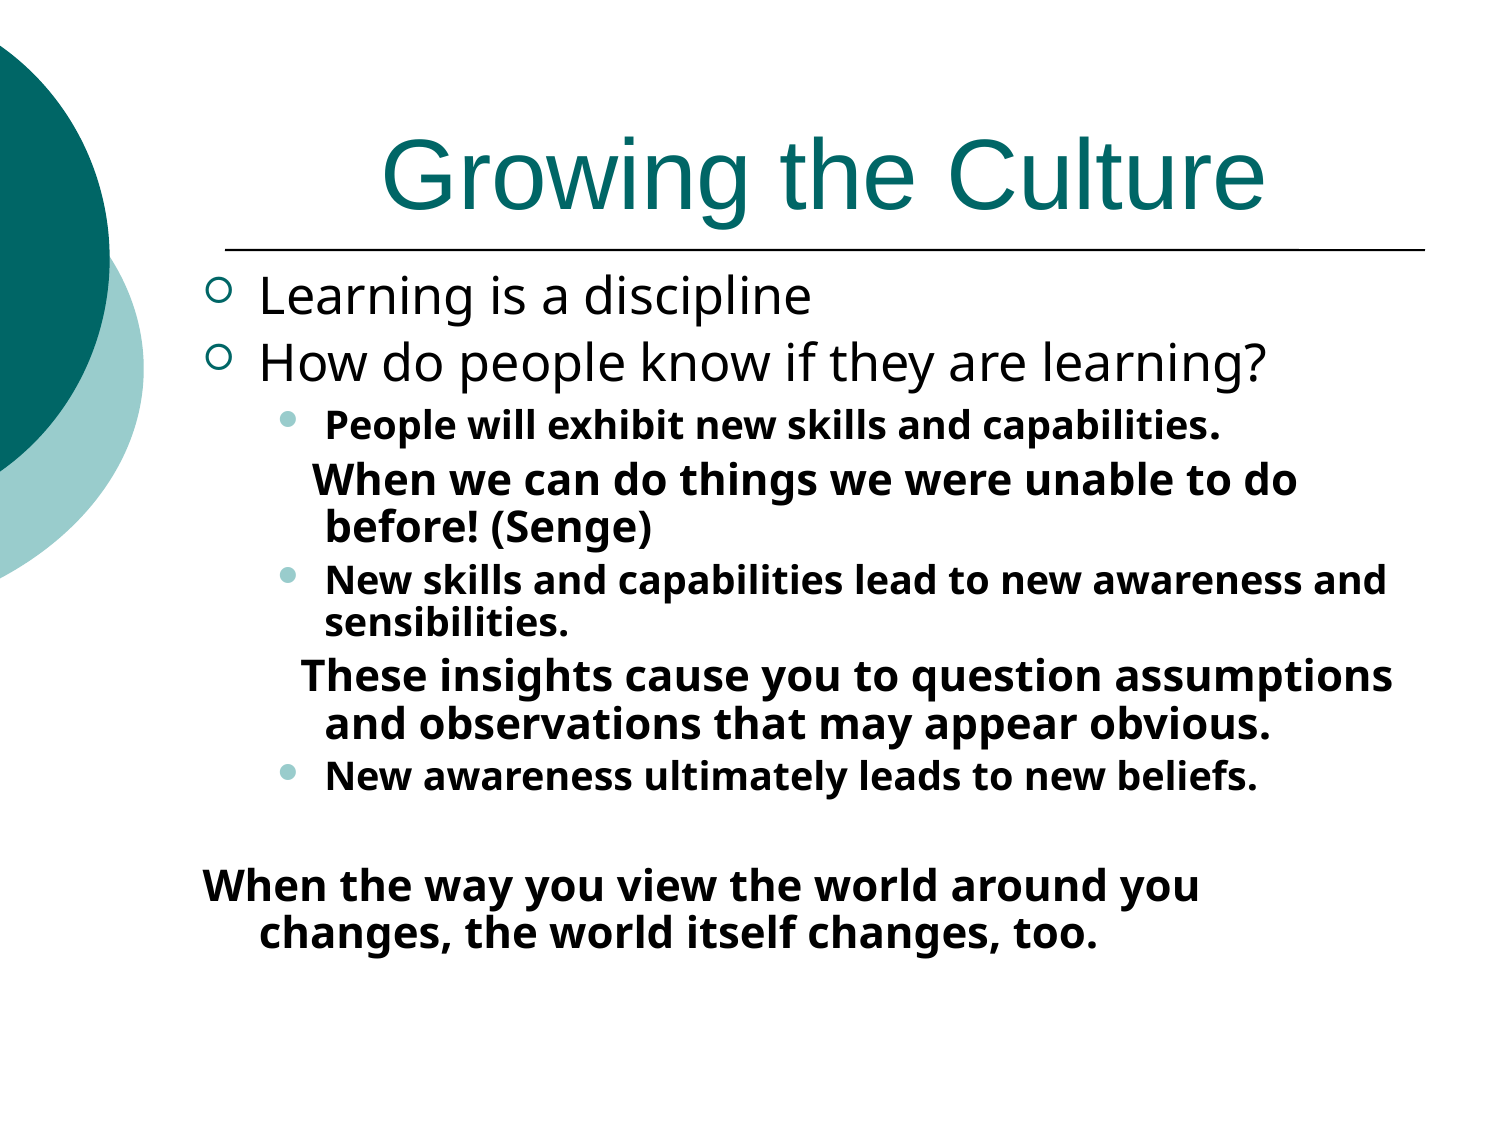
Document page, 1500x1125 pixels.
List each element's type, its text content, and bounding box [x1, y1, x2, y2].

list Learning is a discipline How do people know if they are learning? People will exhibit new skills and capabilities. When we can do things we were unable to do before! (Senge) New skills and capabilities lead to new awareness and sensibilities. These insights cause you to question assumptions and observations that may appear obvious. New awareness ultimately leads to new beliefs. When the way you view the world around you changes, the world itself changes, too. [187, 262, 1413, 1083]
title Growing the Culture [224, 49, 1425, 238]
